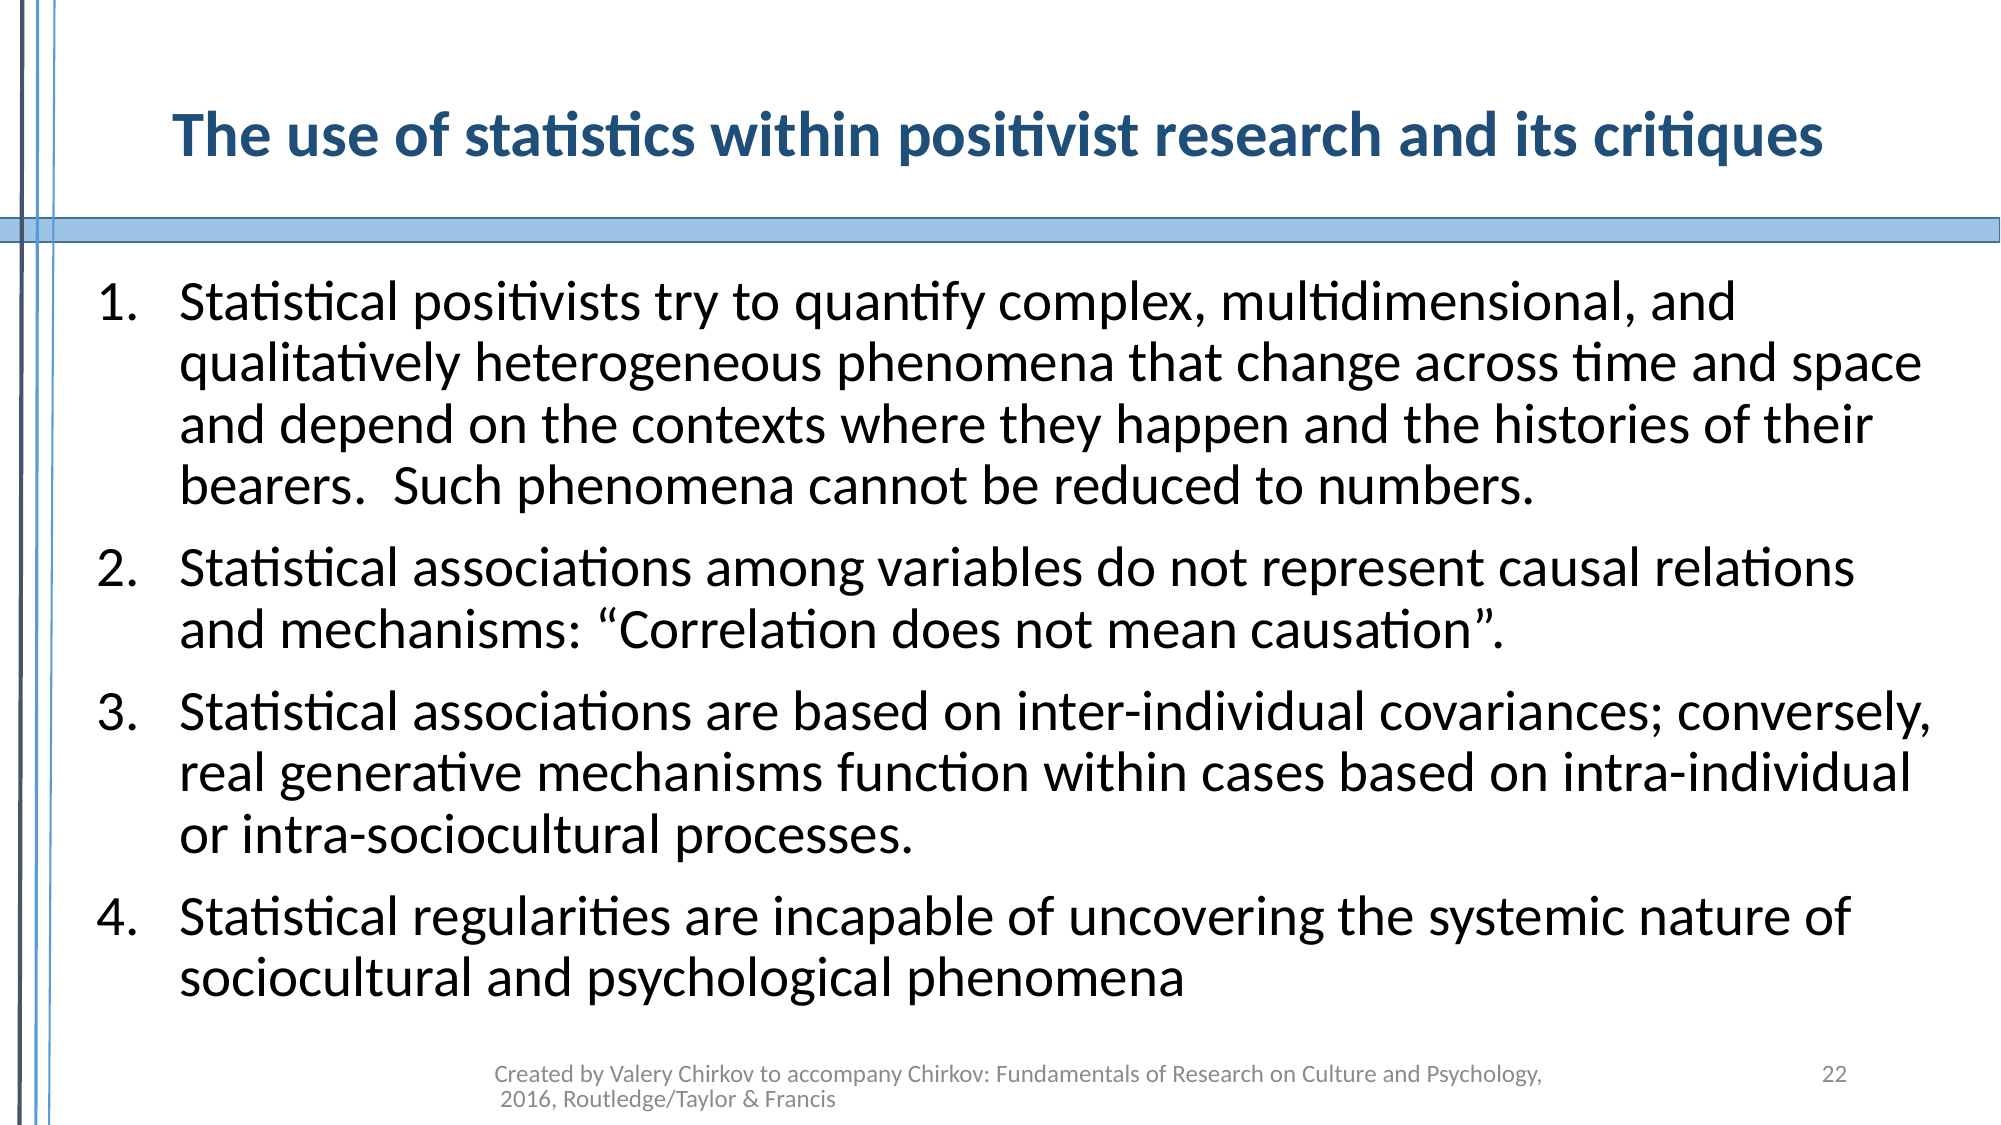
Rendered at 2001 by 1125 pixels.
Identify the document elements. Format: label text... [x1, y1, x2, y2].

title The use of statistics within positivist research and its critiques [137, 59, 1863, 211]
slide_number 22 [1755, 1042, 1863, 1103]
list Statistical positivists try to quantify complex, multidimensional, and qualitatively heterogeneous phenomena that change across time and space and depend on the contexts where they happen and the histories of their bearers. Such phenomena cannot be reduced to numbers. Statistical associations among variables do not represent causal relations and mechanisms: “Correlation does not mean causation”. Statistical associations are based on inter-individual covariances; conversely, real generative mechanisms function within cases based on intra-individual or intra-sociocultural processes. Statistical regularities are incapable of uncovering the systemic nature of sociocultural and psychological phenomena [81, 263, 1966, 1022]
footer Created by Valery Chirkov to accompany Chirkov: Fundamentals of Research on Culture and Psychology, 2016, Routledge/Taylor & Francis [479, 1042, 1562, 1103]
